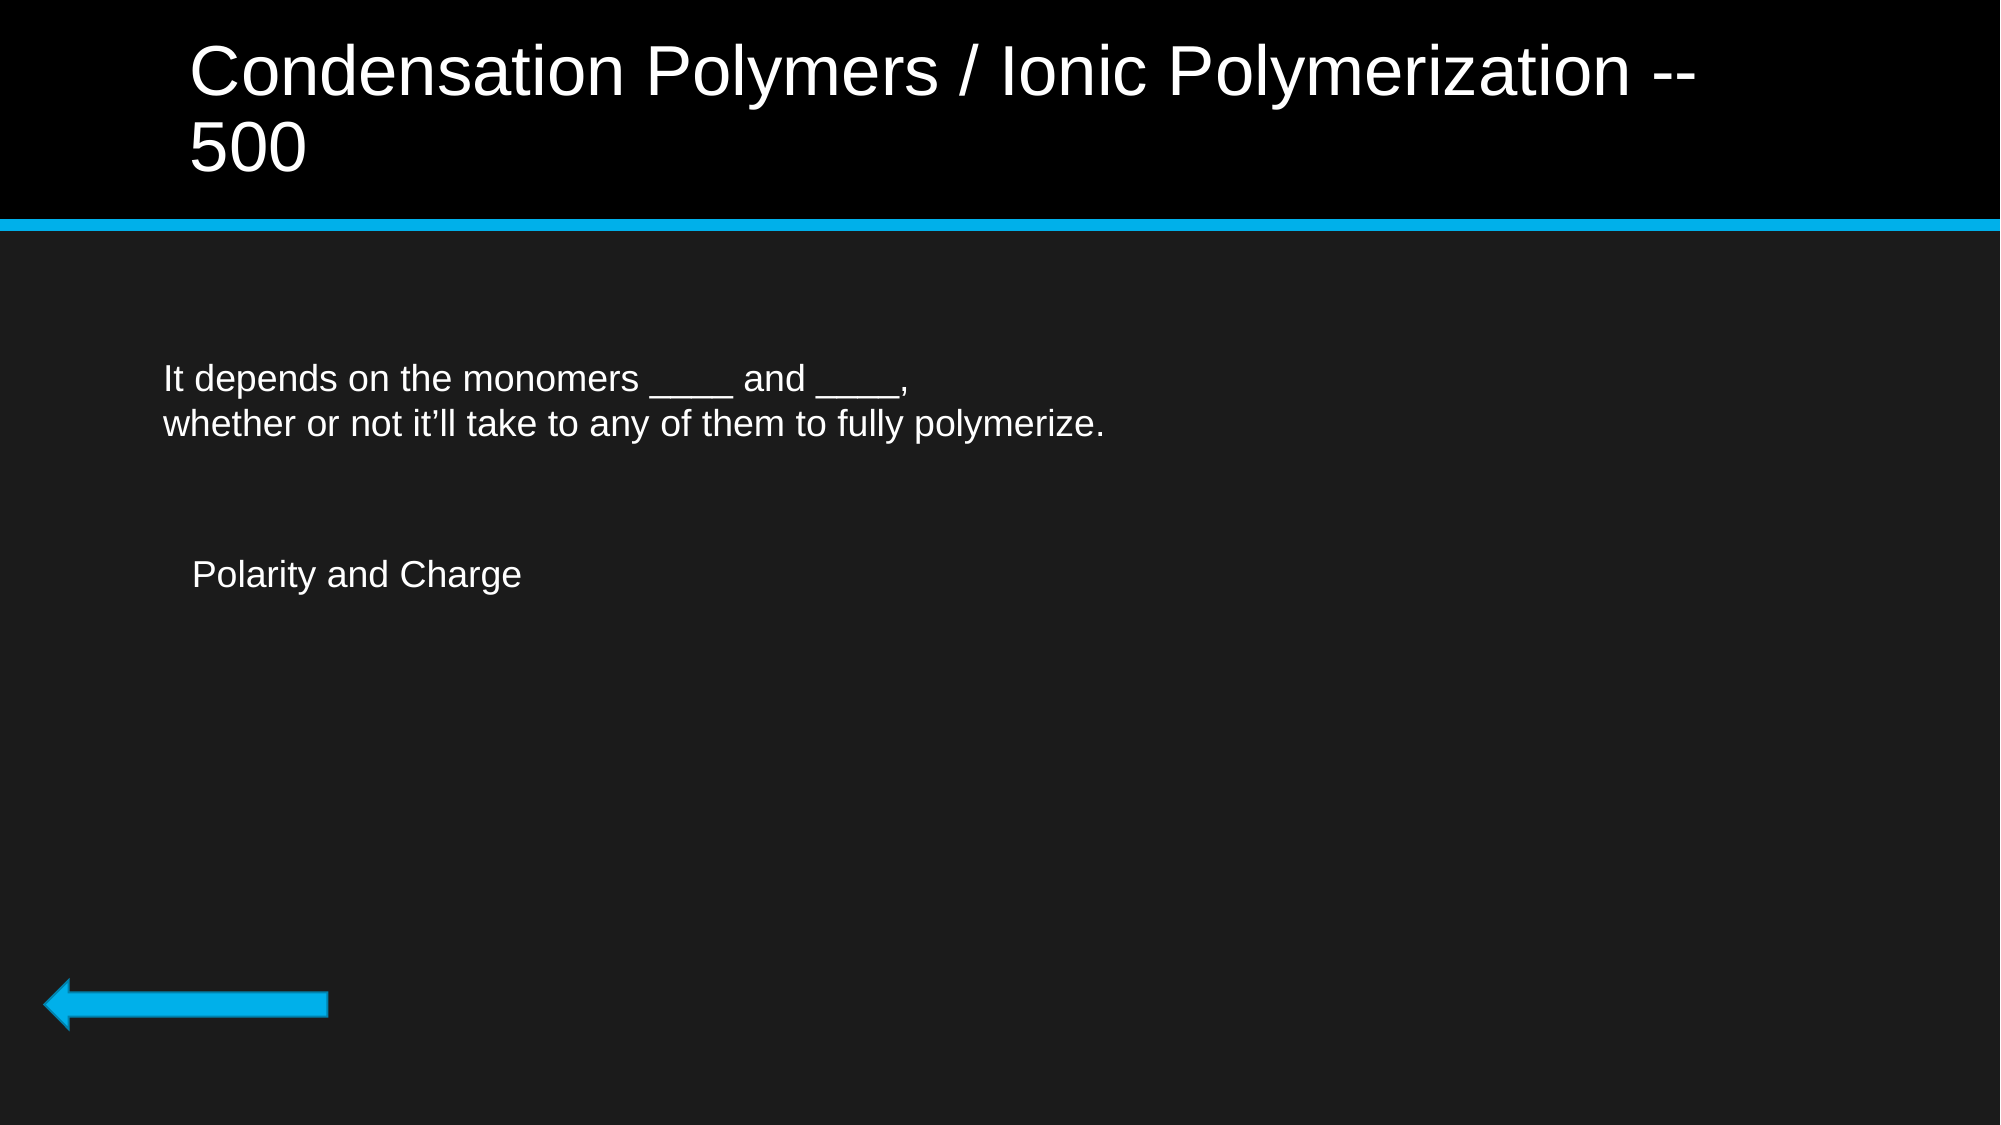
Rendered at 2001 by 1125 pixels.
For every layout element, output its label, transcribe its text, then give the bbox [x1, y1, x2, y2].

text_box It depends on the monomers ____ and ____, whether or not it’ll take to any of them to fully polymerize. [148, 346, 1132, 496]
title Condensation Polymers / Ionic Polymerization -- 500 [174, 20, 1825, 201]
text_box [42, 977, 329, 1032]
text_box Polarity and Charge [177, 542, 538, 602]
